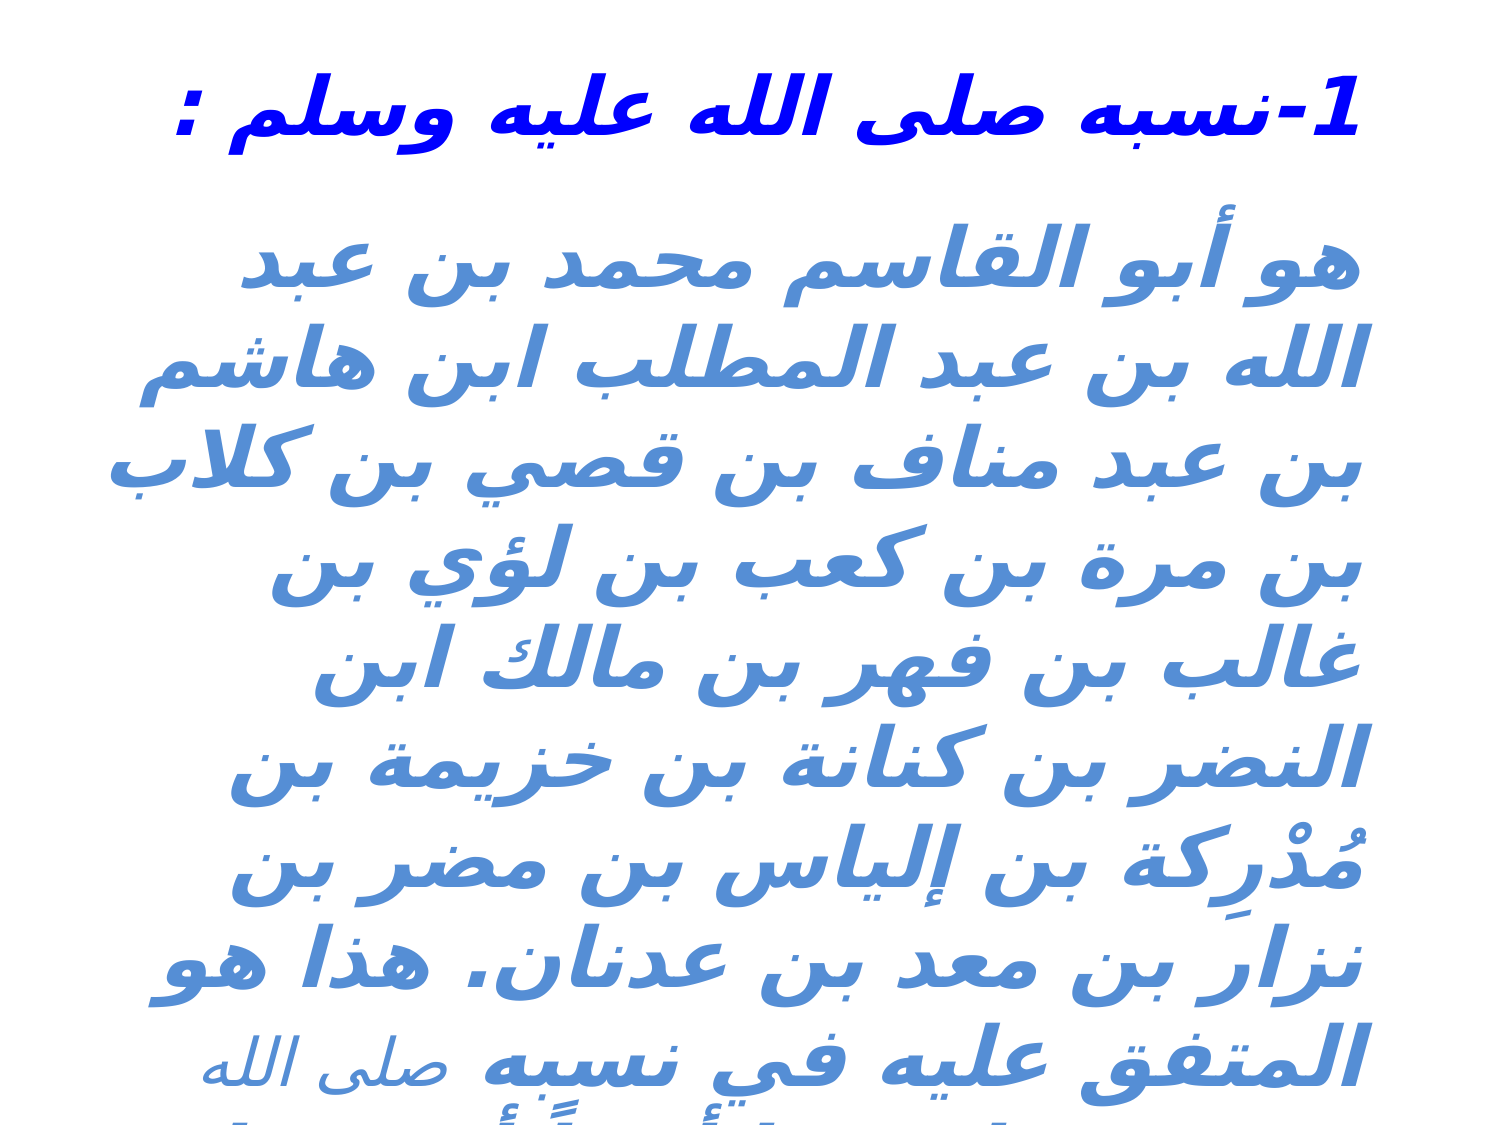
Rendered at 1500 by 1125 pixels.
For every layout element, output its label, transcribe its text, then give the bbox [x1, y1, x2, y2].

title 1-نسبه صلى الله عليه وسلم : [75, 45, 1425, 196]
list هو أبو القاسم محمد بن عبد الله بن عبد المطلب ابن هاشم بن عبد مناف بن قصي بن كلاب بن مرة بن كعب بن لؤي بن غالب بن فهر بن مالك ابن النضر بن كنانة بن خزيمة بن مُدْرِكة بن إلياس بن مضر بن نزار بن معد بن عدنان. هذا هو المتفق عليه في نسبه صلى الله عليه وسلم واتفقوا أيضاً أن عدنان من ولد إسماعيل عليه السلام. [64, 196, 1436, 1005]
